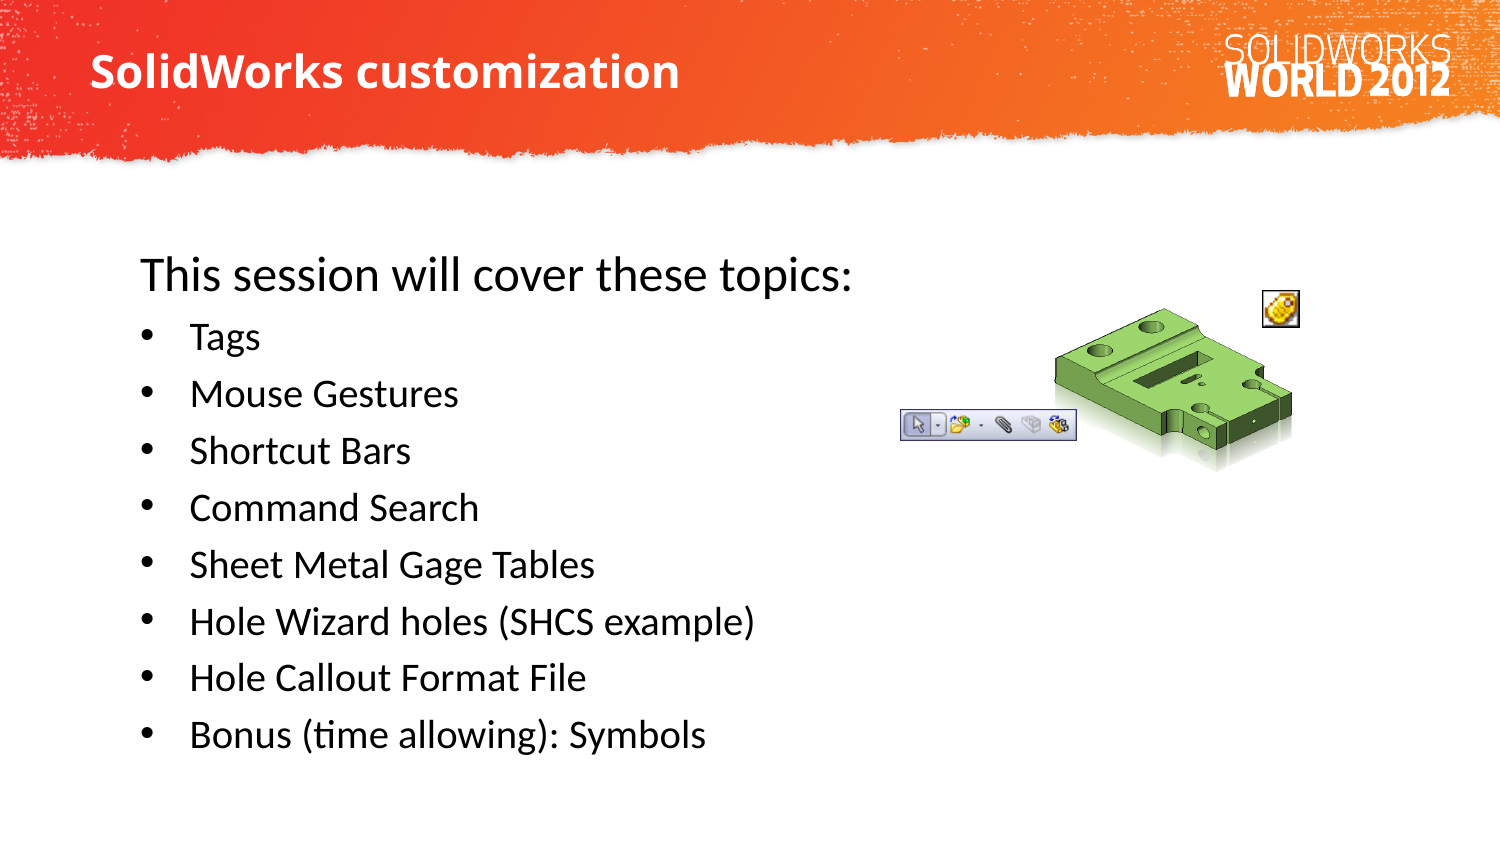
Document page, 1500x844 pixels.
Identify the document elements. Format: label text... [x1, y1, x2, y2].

picture [0, 0, 1500, 844]
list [899, 409, 1077, 441]
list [1036, 292, 1313, 484]
title SolidWorks customization [75, 18, 1163, 122]
list This session will cover these topics: Tags Mouse Gestures Shortcut Bars Command Search Sheet Metal Gage Tables Hole Wizard holes (SHCS example) Hole Callout Format File Bonus (time allowing): Symbols [125, 234, 1353, 769]
